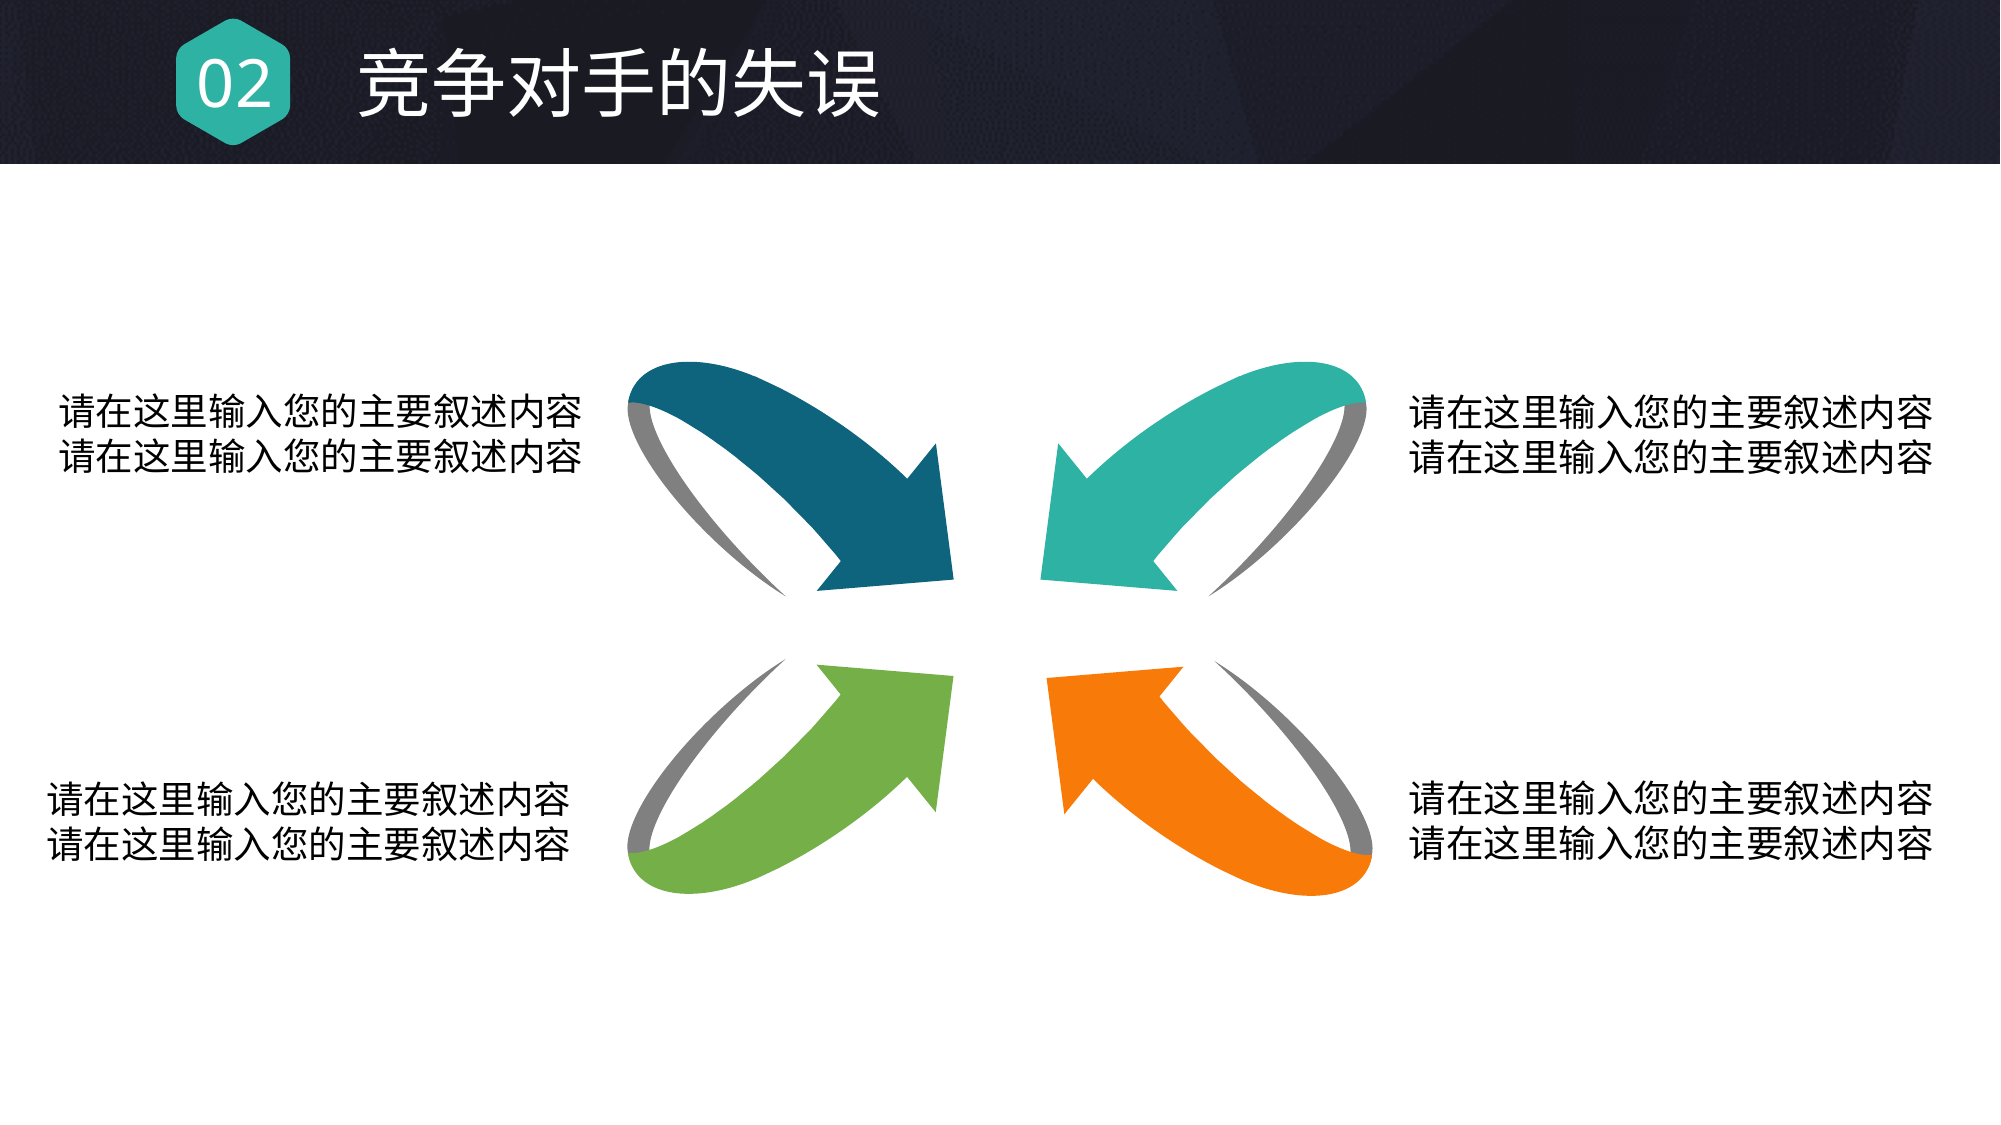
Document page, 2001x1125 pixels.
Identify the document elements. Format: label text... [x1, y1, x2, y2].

text_box 请在这里输入您的主要叙述内容 请在这里输入您的主要叙述内容 [43, 380, 588, 531]
text_box 请在这里输入您的主要叙述内容 请在这里输入您的主要叙述内容 [1394, 767, 1949, 918]
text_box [588, 374, 990, 564]
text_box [1010, 694, 1412, 883]
picture [0, 0, 2000, 164]
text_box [587, 692, 990, 881]
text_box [1004, 374, 1406, 564]
text_box 请在这里输入您的主要叙述内容 请在这里输入您的主要叙述内容 [1406, 381, 1949, 532]
text_box 请在这里输入您的主要叙述内容 请在这里输入您的主要叙述内容 [31, 768, 587, 918]
